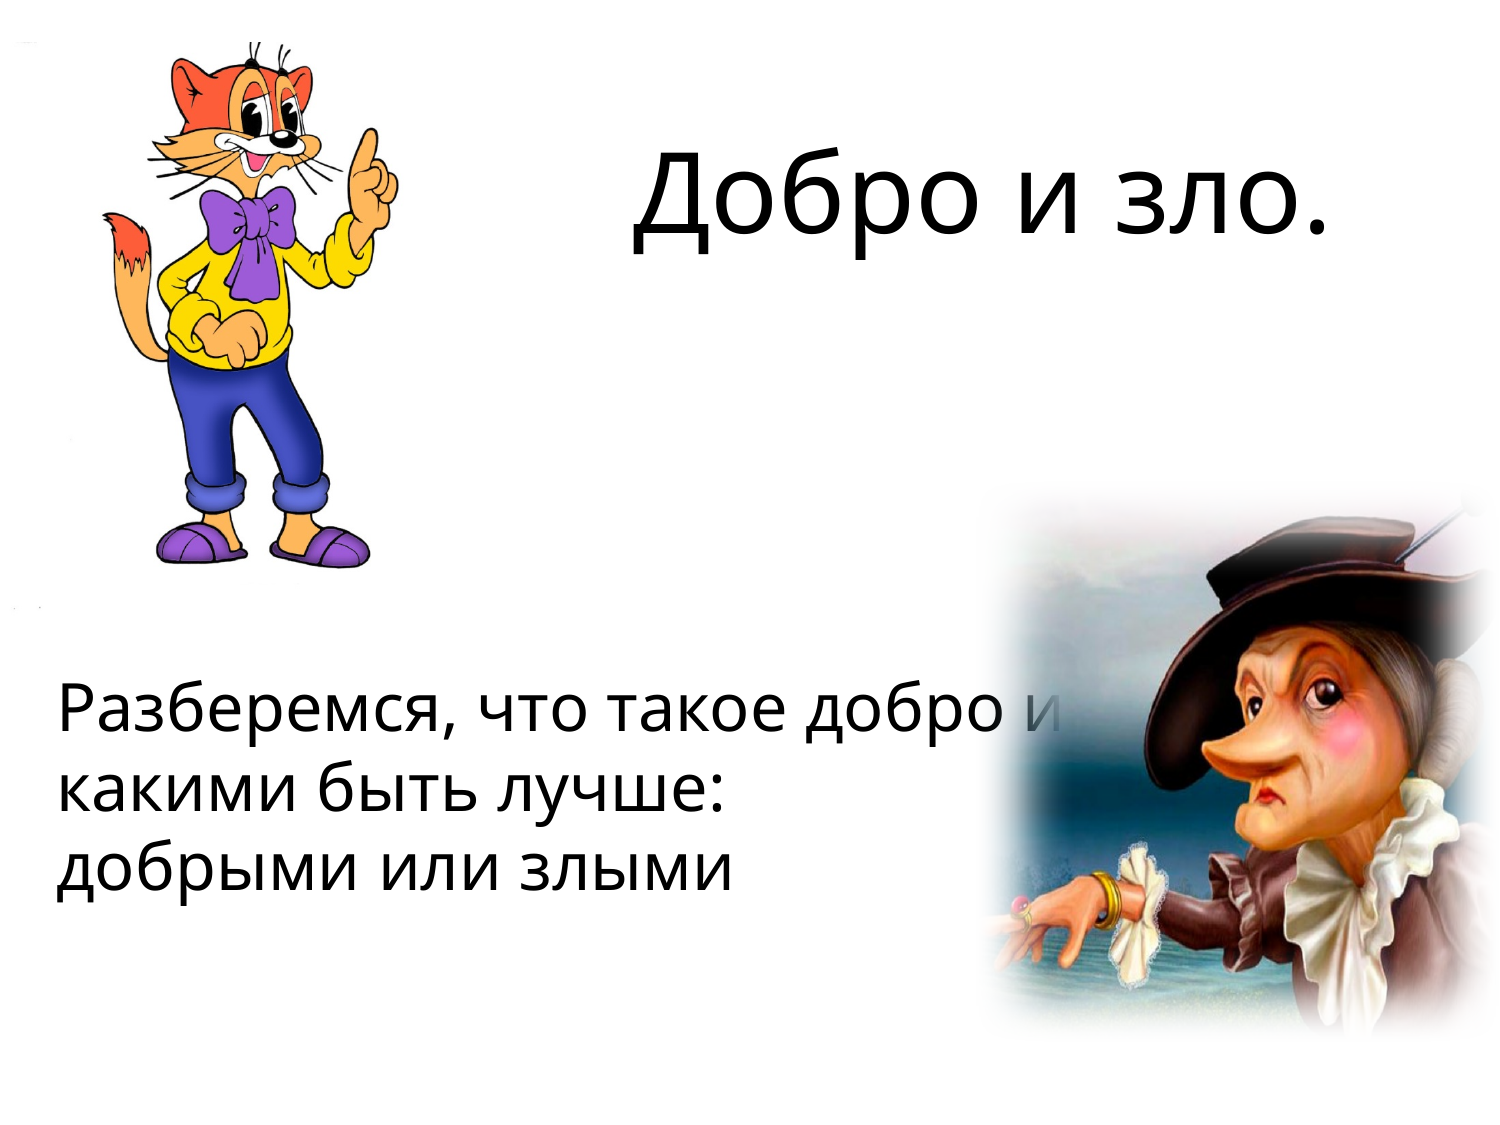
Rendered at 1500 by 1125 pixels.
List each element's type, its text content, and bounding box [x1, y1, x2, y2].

text_box Разберемся, что такое добро и зло, какими быть лучше: добрыми или злыми [41, 656, 969, 912]
picture [974, 479, 1500, 1043]
picture [0, 42, 453, 618]
text_box Добро и зло. [618, 113, 1348, 264]
